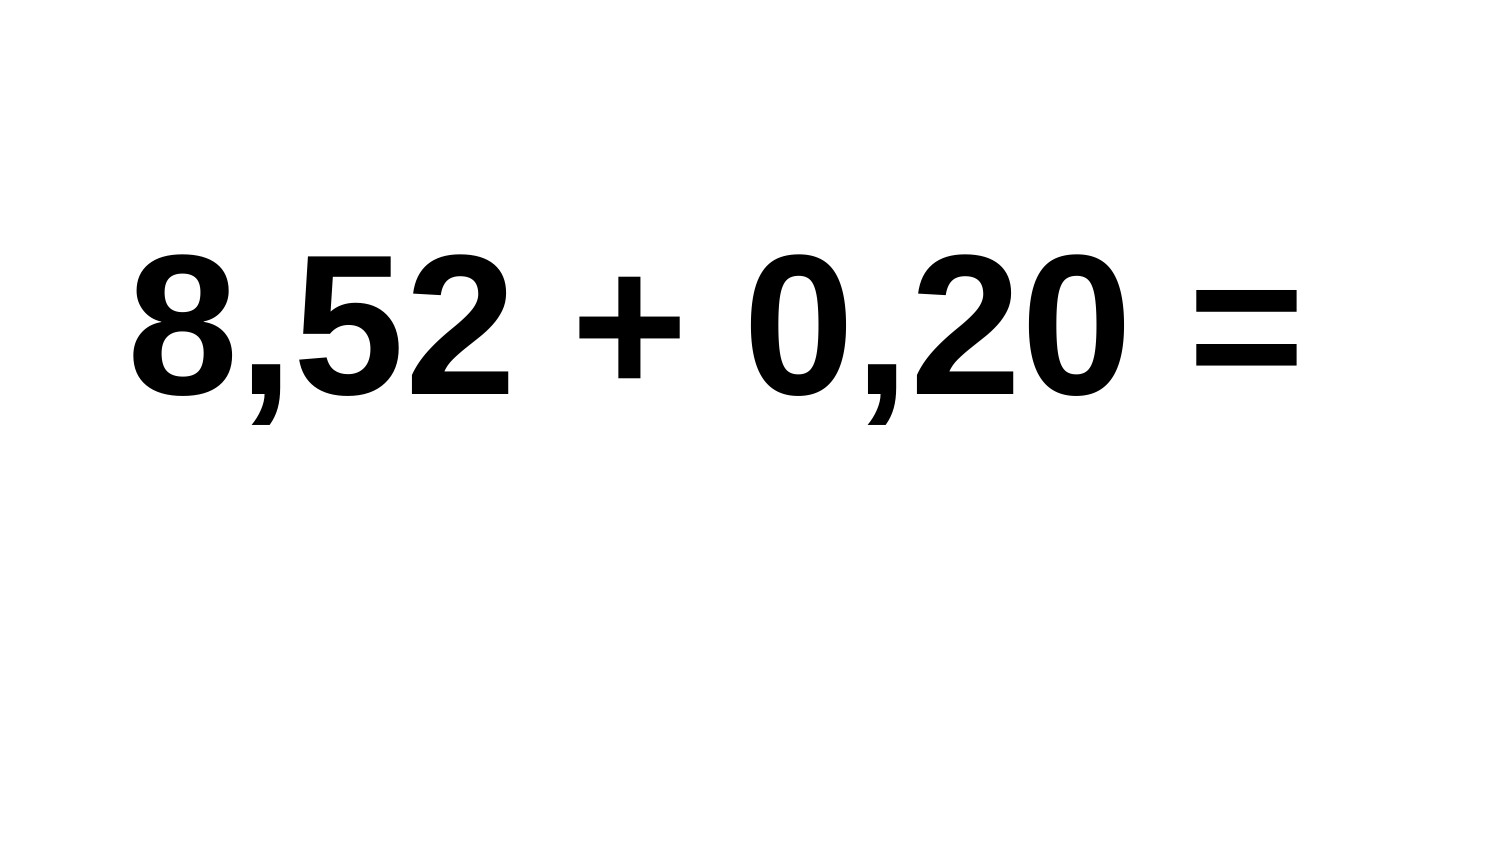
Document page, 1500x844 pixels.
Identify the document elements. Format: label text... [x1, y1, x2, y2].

text_box 8,52 + 0,20 = [112, 259, 1388, 450]
